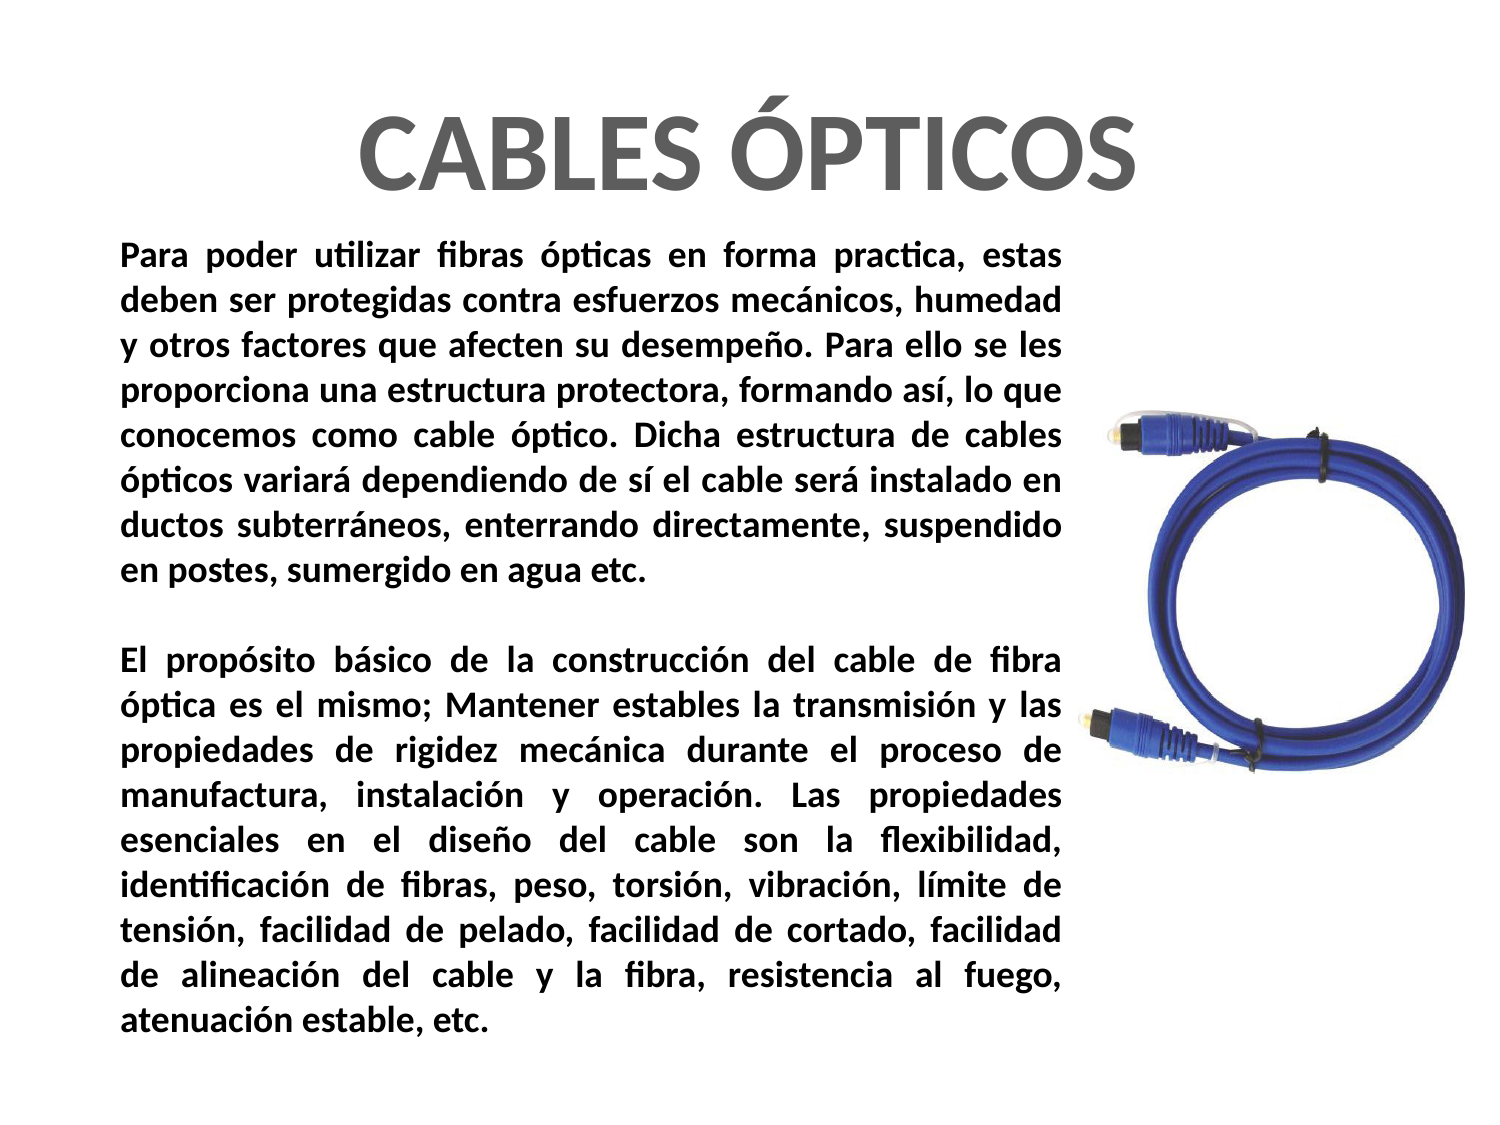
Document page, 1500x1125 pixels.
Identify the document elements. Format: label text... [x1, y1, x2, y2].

text_box CABLES ÓPTICOS [343, 70, 1154, 221]
picture [1077, 409, 1465, 774]
text_box Para poder utilizar fibras ópticas en forma practica, estas deben ser protegidas contra esfuerzos mecánicos, humedad y otros factores que afecten su desempeño. Para ello se les proporciona una estructura protectora, formando así, lo que conocemos como cable óptico. Dicha estructura de cables ópticos variará dependiendo de sí el cable será instalado en ductos subterráneos, enterrando directamente, suspendido en postes, sumergido en agua etc. El propósito básico de la construcción del cable de fibra óptica es el mismo; Mantener estables la transmisión y las propiedades de rigidez mecánica durante el proceso de manufactura, instalación y operación. Las propiedades esenciales en el diseño del cable son la flexibilidad, identificación de fibras, peso, torsión, vibración, límite de tensión, facilidad de pelado, facilidad de cortado, facilidad de alineación del cable y la fibra, resistencia al fuego, atenuación estable, etc. [105, 222, 1078, 1093]
